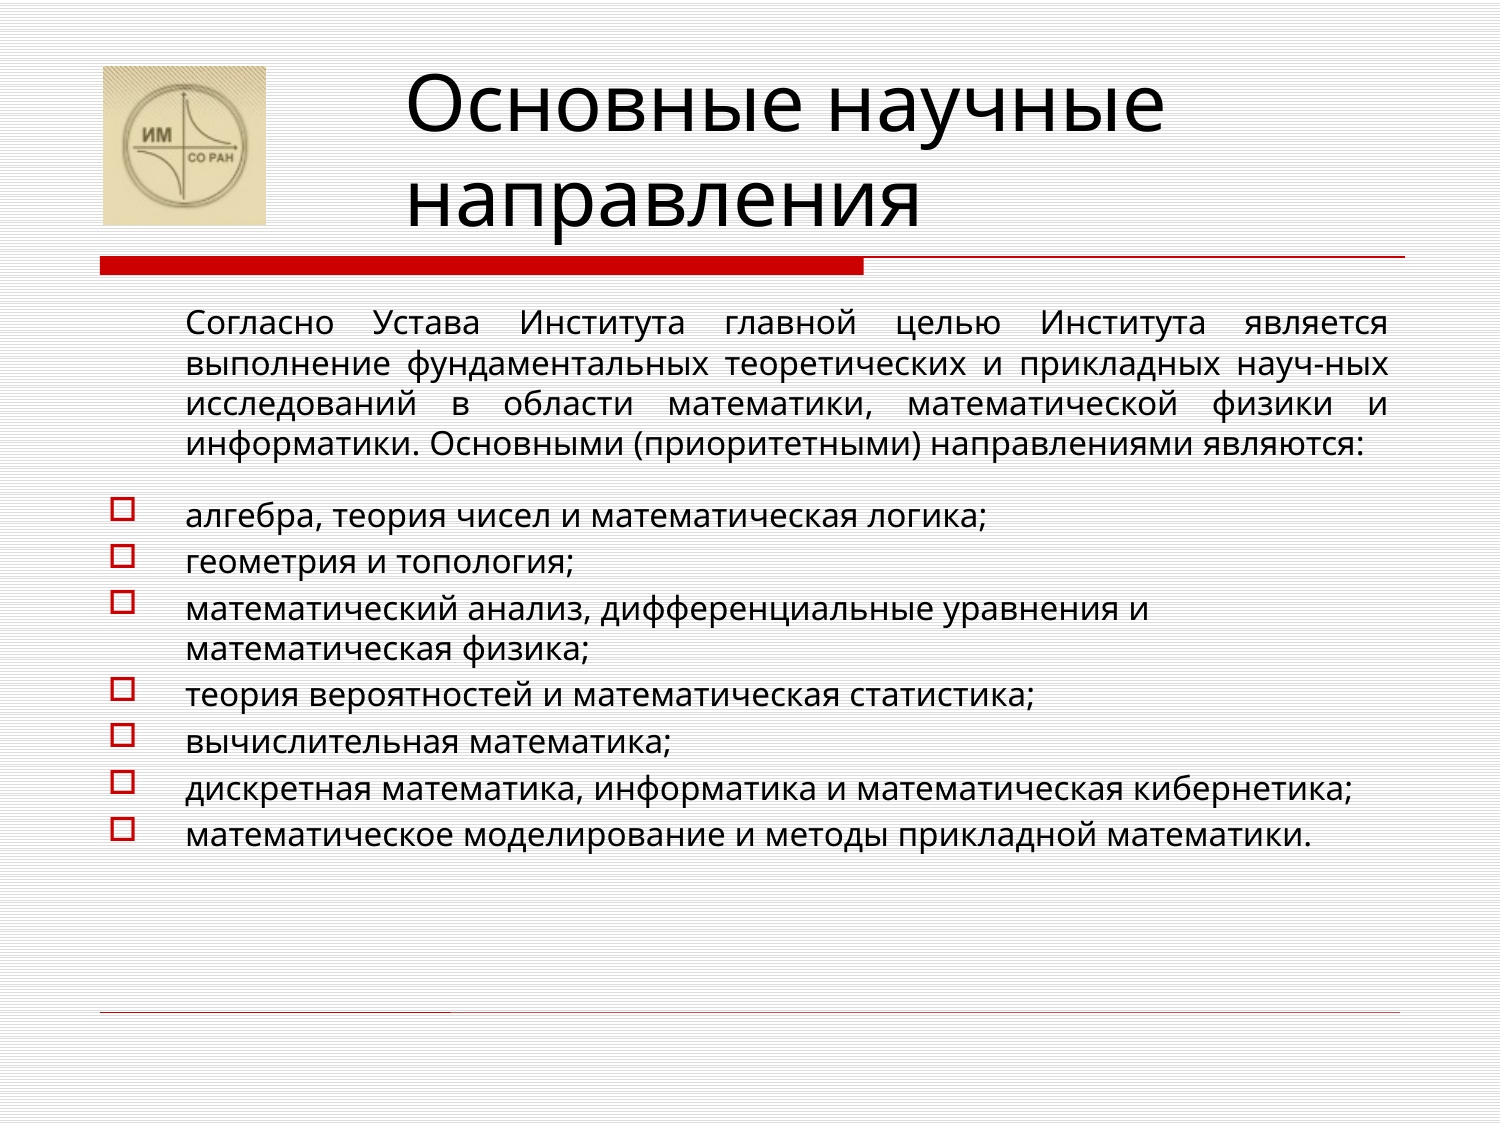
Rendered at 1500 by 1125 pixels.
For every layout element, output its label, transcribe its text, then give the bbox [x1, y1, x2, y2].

title Основные научные направления [389, 49, 1247, 250]
picture [102, 66, 266, 225]
list Согласно Устава Института главной целью Института является выполнение фундаментальных теоретических и прикладных науч-ных исследований в области математики, математической физики и информатики. Основными (приоритетными) направлениями являются: алгебра, теория чисел и математическая логика; геометрия и топология; математический анализ, дифференциальные уравнения и математическая физика; теория вероятностей и математическая статистика; вычислительная математика; дискретная математика, информатика и математическая кибернетика; математическое моделирование и методы прикладной математики. [92, 287, 1406, 988]
